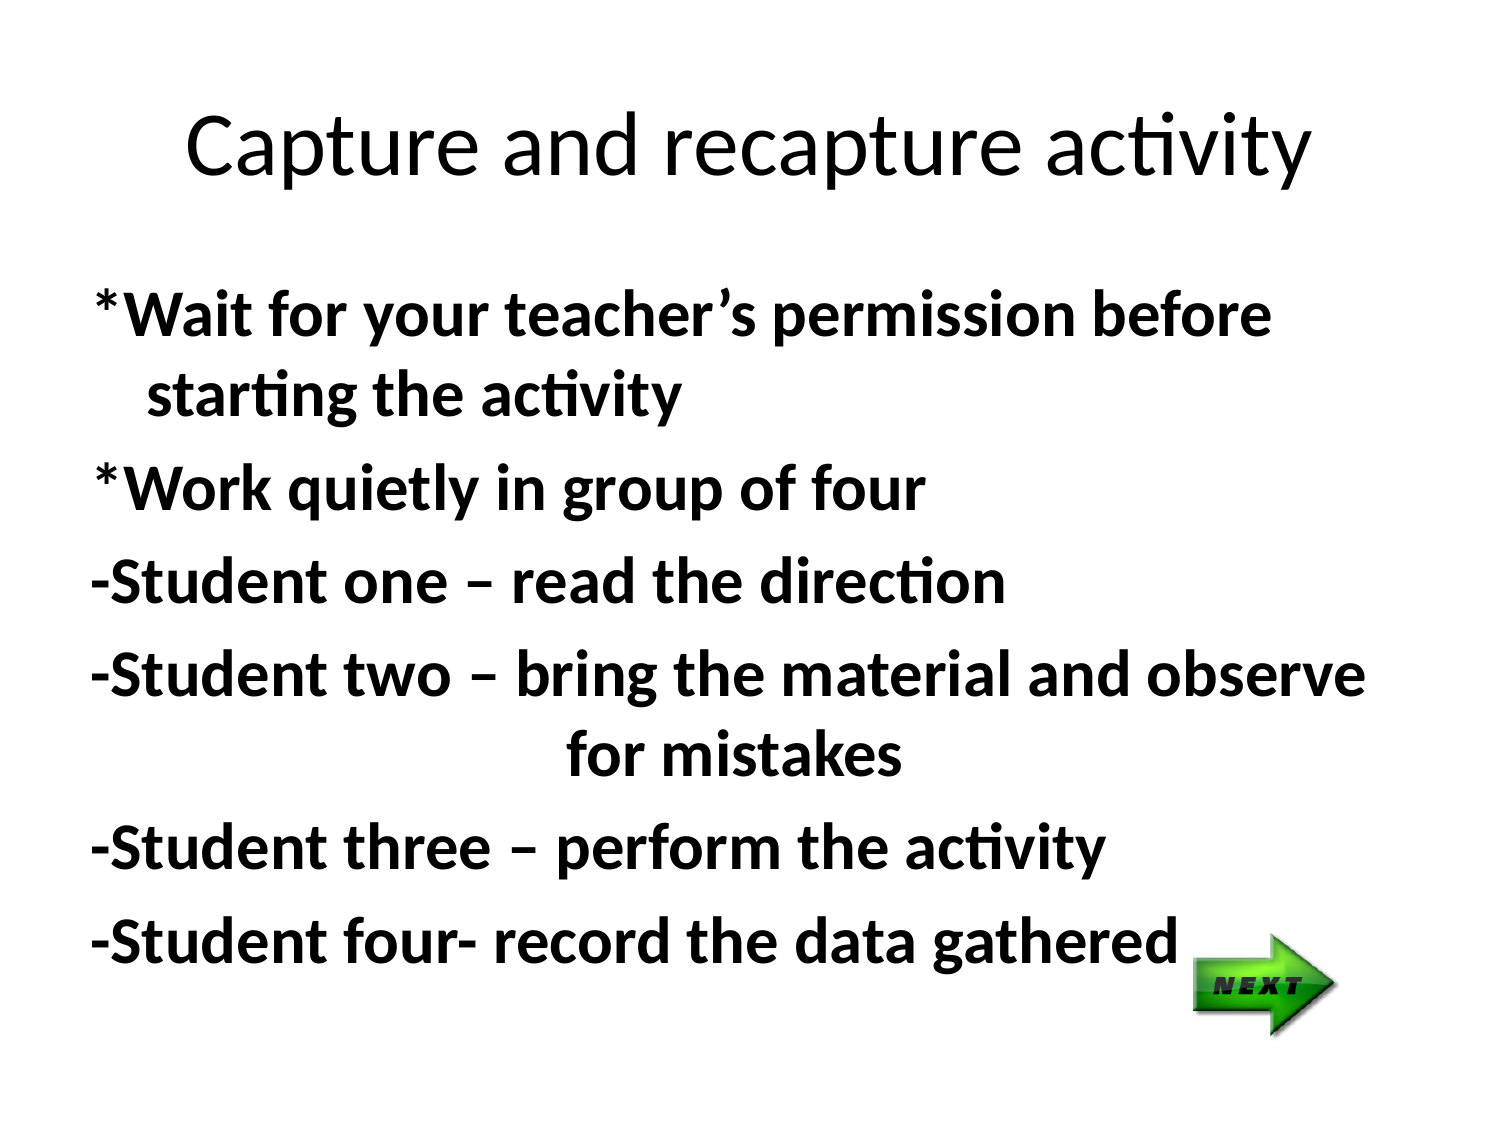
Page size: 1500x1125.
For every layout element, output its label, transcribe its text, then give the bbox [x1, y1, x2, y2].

list *Wait for your teacher’s permission before starting the activity *Work quietly in group of four -Student one – read the direction -Student two – bring the material and observe for mistakes -Student three – perform the activity -Student four- record the data gathered [75, 262, 1425, 1005]
picture [1187, 912, 1340, 1065]
title Capture and recapture activity [75, 45, 1425, 233]
